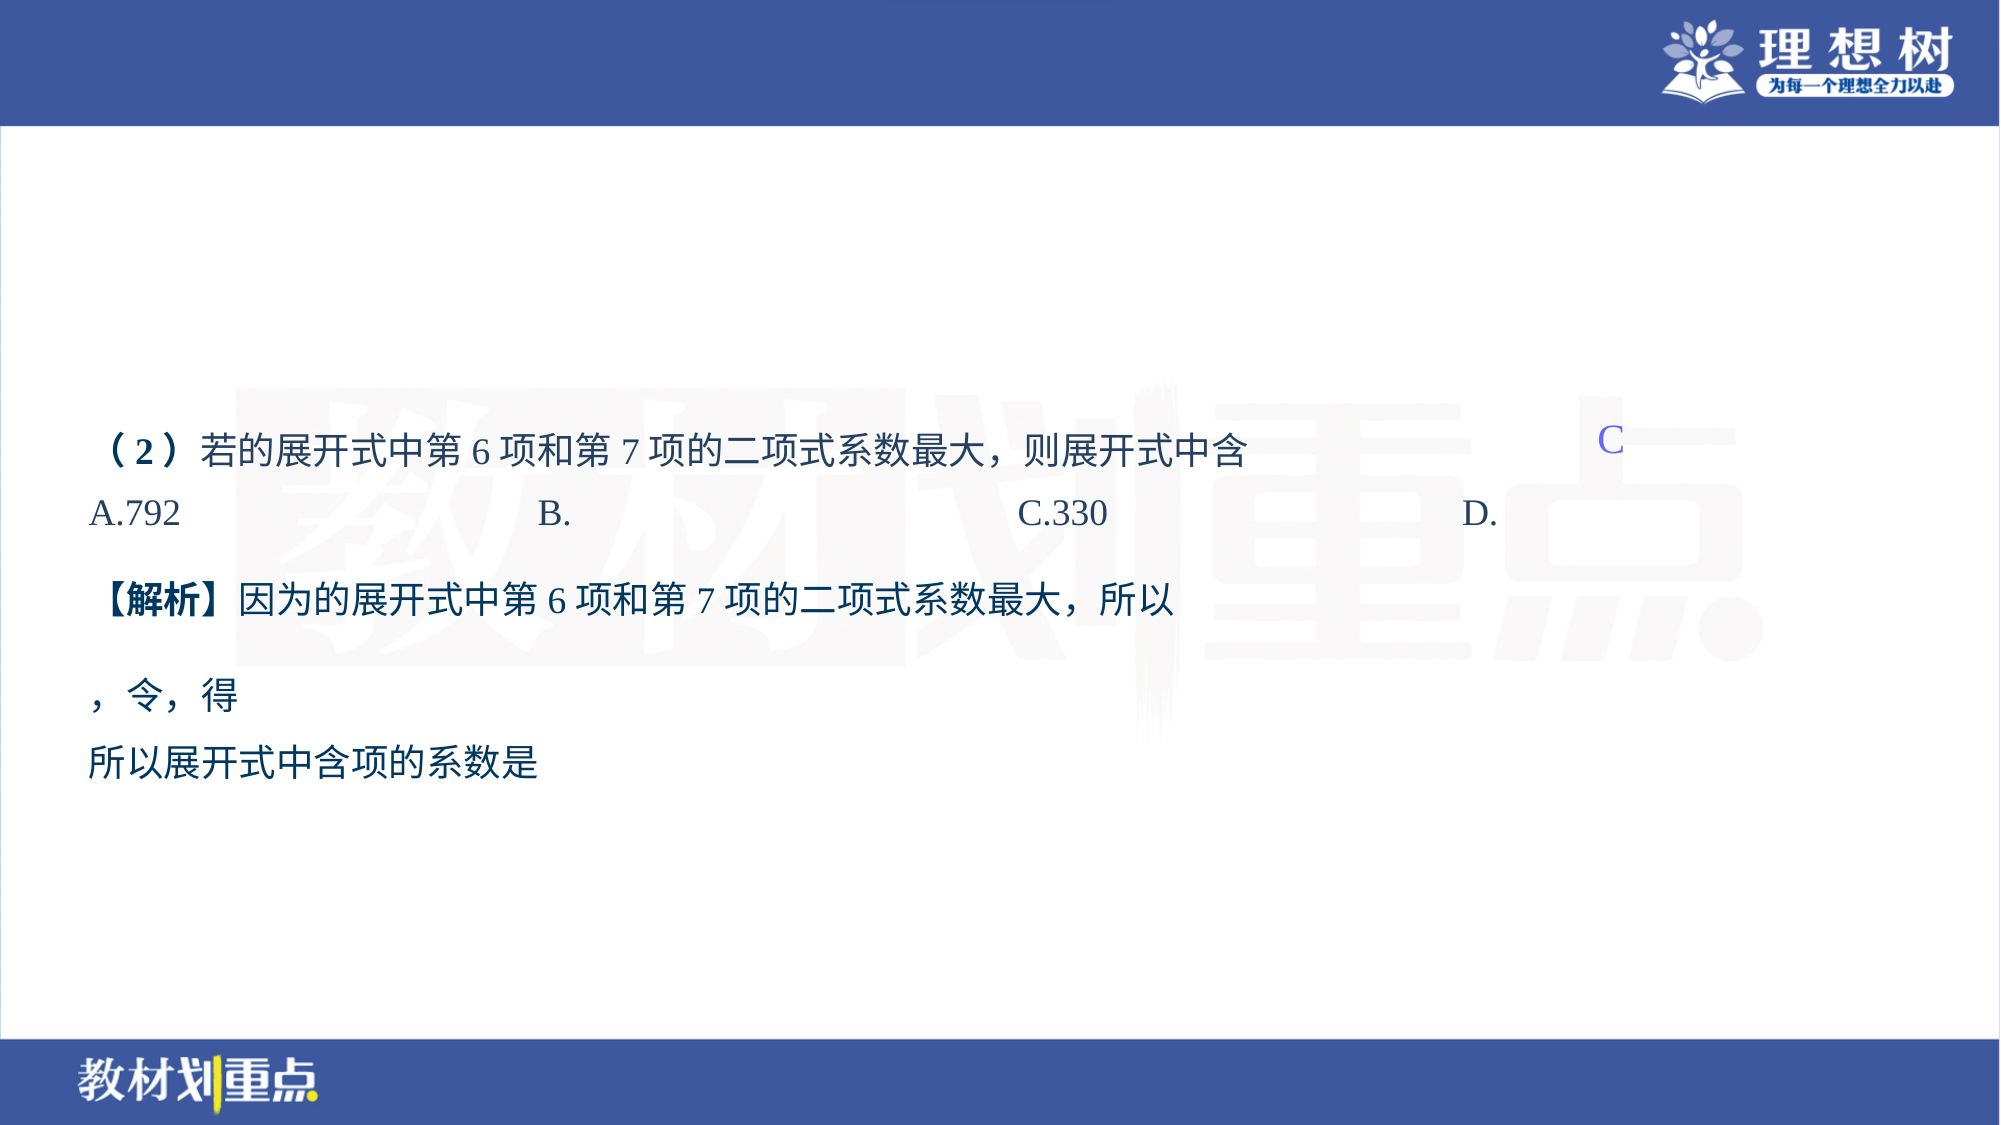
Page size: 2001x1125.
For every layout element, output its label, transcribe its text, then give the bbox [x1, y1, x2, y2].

text_box C [1582, 409, 1641, 460]
picture [0, 0, 2000, 1125]
